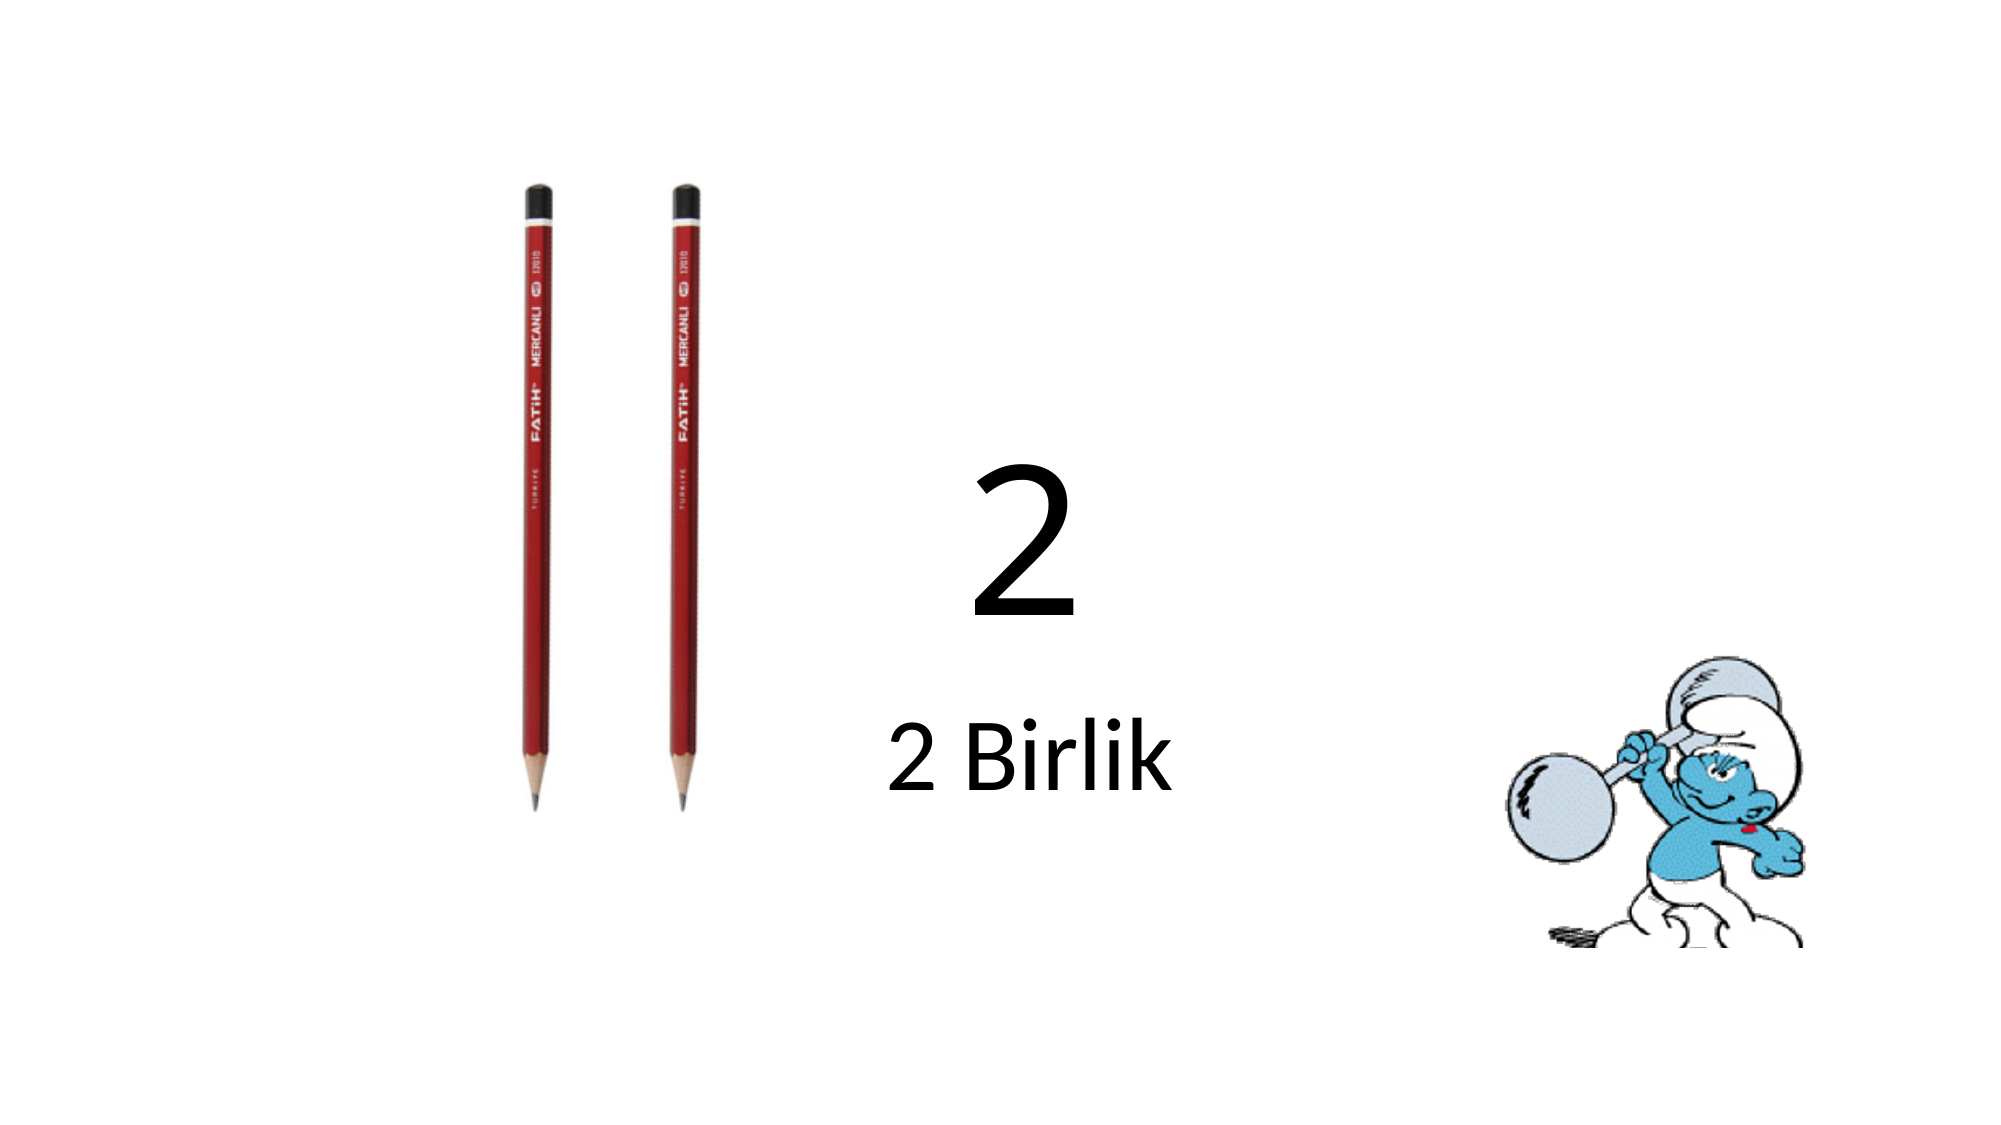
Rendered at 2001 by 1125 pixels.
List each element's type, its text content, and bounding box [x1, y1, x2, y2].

title 2 [950, 439, 1134, 657]
picture [1481, 599, 1830, 949]
list 2 Birlik [870, 693, 1213, 855]
picture [467, 170, 762, 836]
